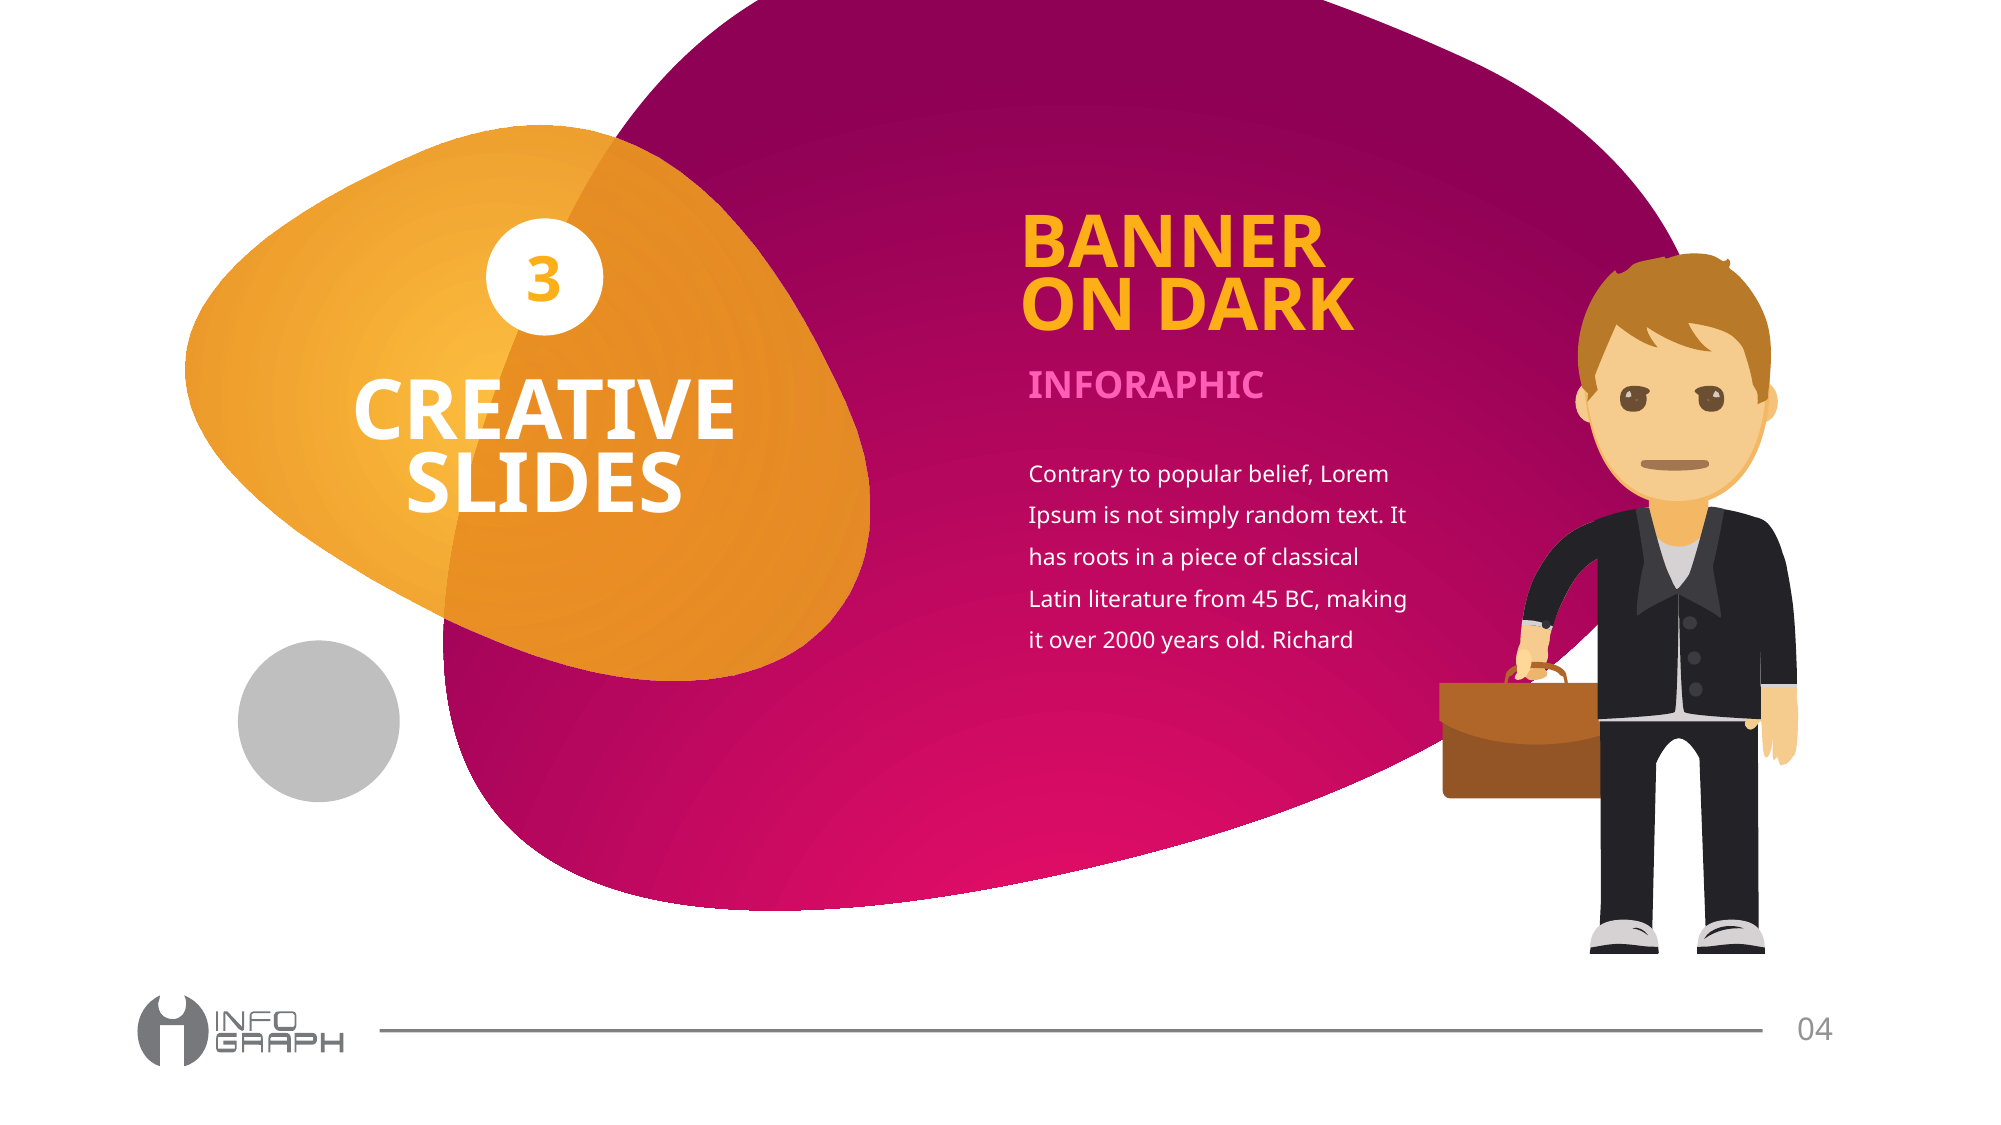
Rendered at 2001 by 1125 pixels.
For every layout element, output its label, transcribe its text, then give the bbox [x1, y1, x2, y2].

text_box INFORAPHIC [1013, 353, 1280, 413]
text_box [184, 124, 870, 681]
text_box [318, 218, 771, 539]
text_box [1439, 253, 1799, 955]
text_box BANNER ON DARK [1004, 212, 1375, 353]
text_box [443, 0, 1679, 911]
text_box [236, 639, 401, 804]
slide_number 04 [1767, 983, 1863, 1079]
text_box Contrary to popular belief, Lorem Ipsum is not simply random text. It has roots in a piece of classical Latin literature from 45 BC, making it over 2000 years old. Richard [1013, 437, 1434, 661]
